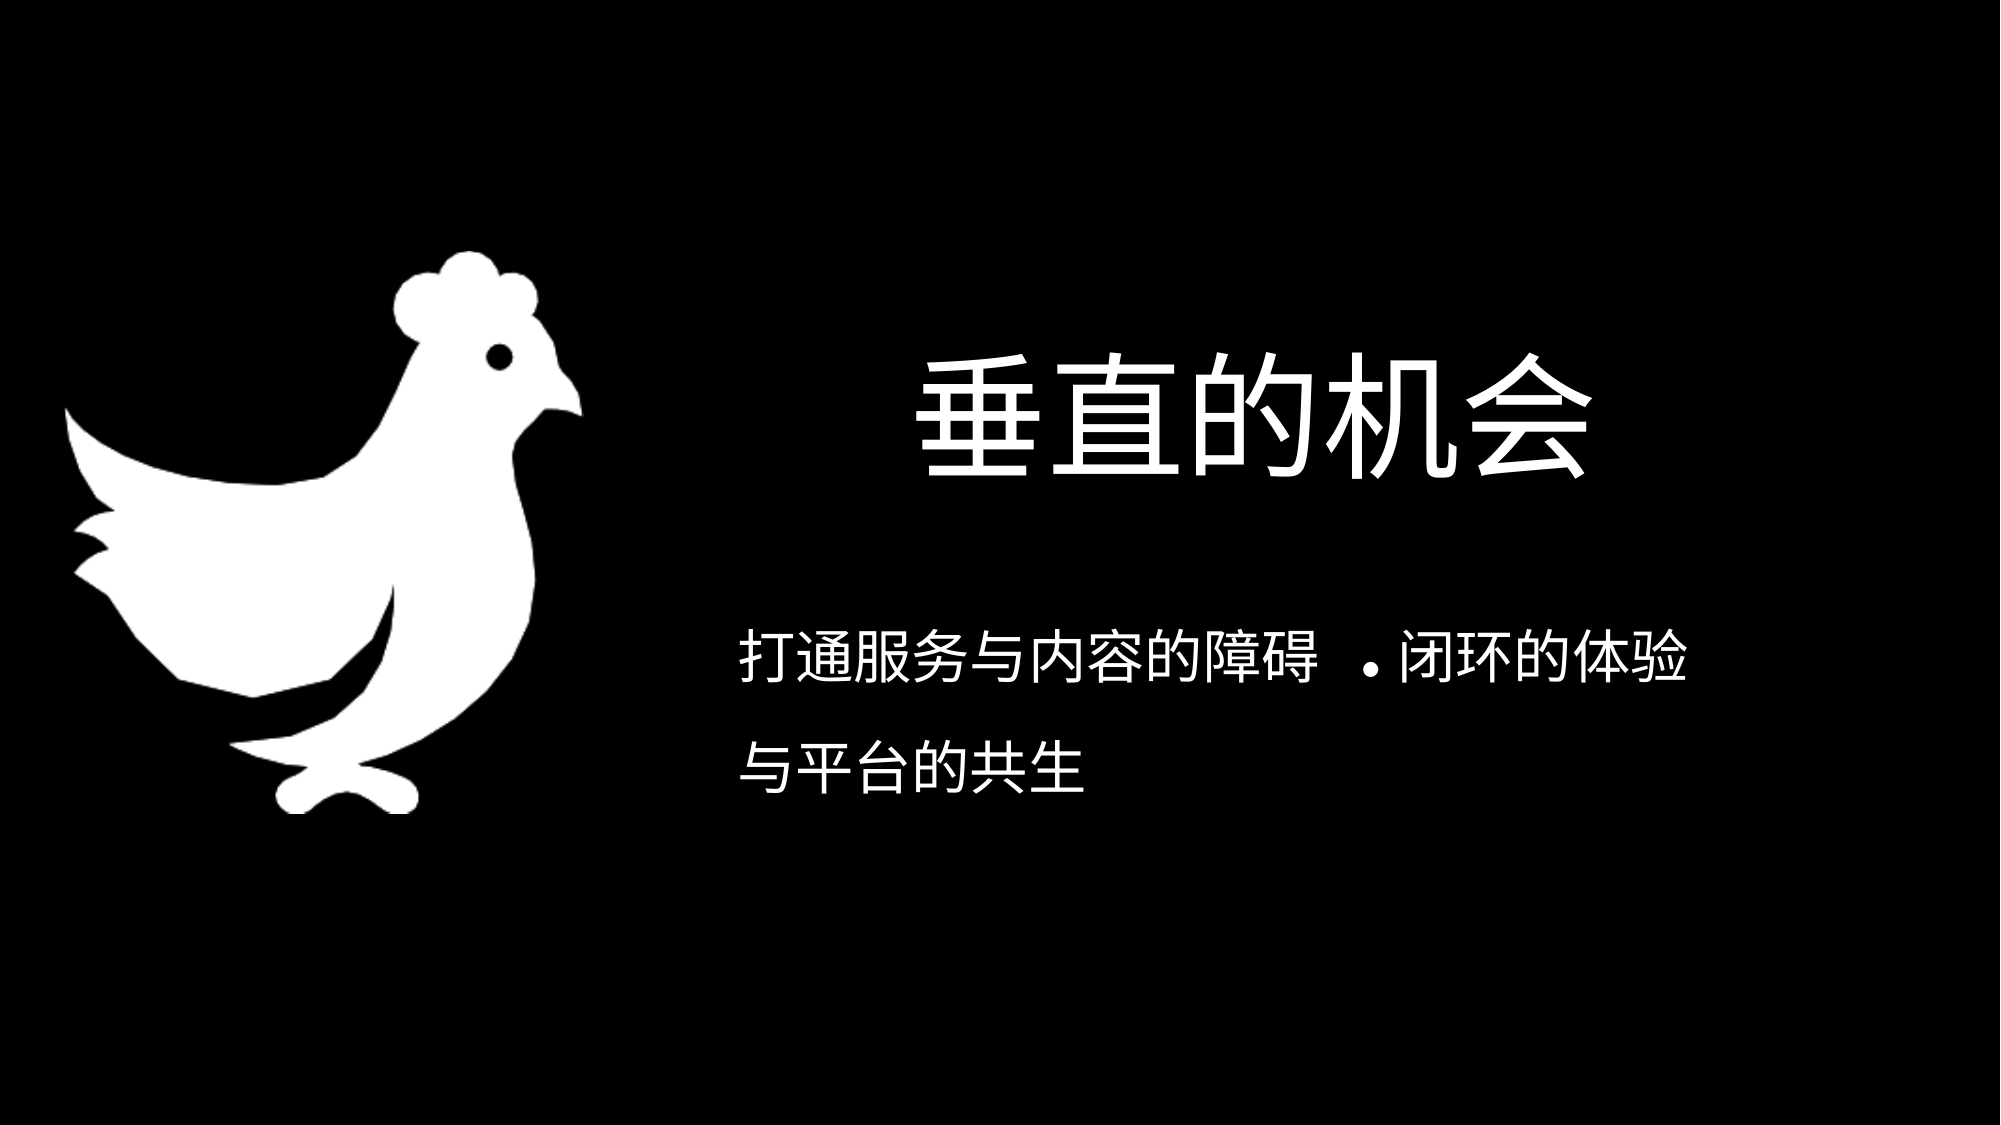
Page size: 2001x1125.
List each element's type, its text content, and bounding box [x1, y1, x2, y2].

text_box 打通服务与内容的障碍 闭环的体验 [722, 612, 1340, 698]
text_box 打通服务与内容的障碍 闭环的体验 [1402, 612, 1794, 698]
text_box 与平台的共生 [722, 723, 1607, 809]
text_box . [1340, 544, 1402, 709]
picture [64, 251, 584, 814]
text_box 垂直的机会 [895, 323, 1708, 504]
